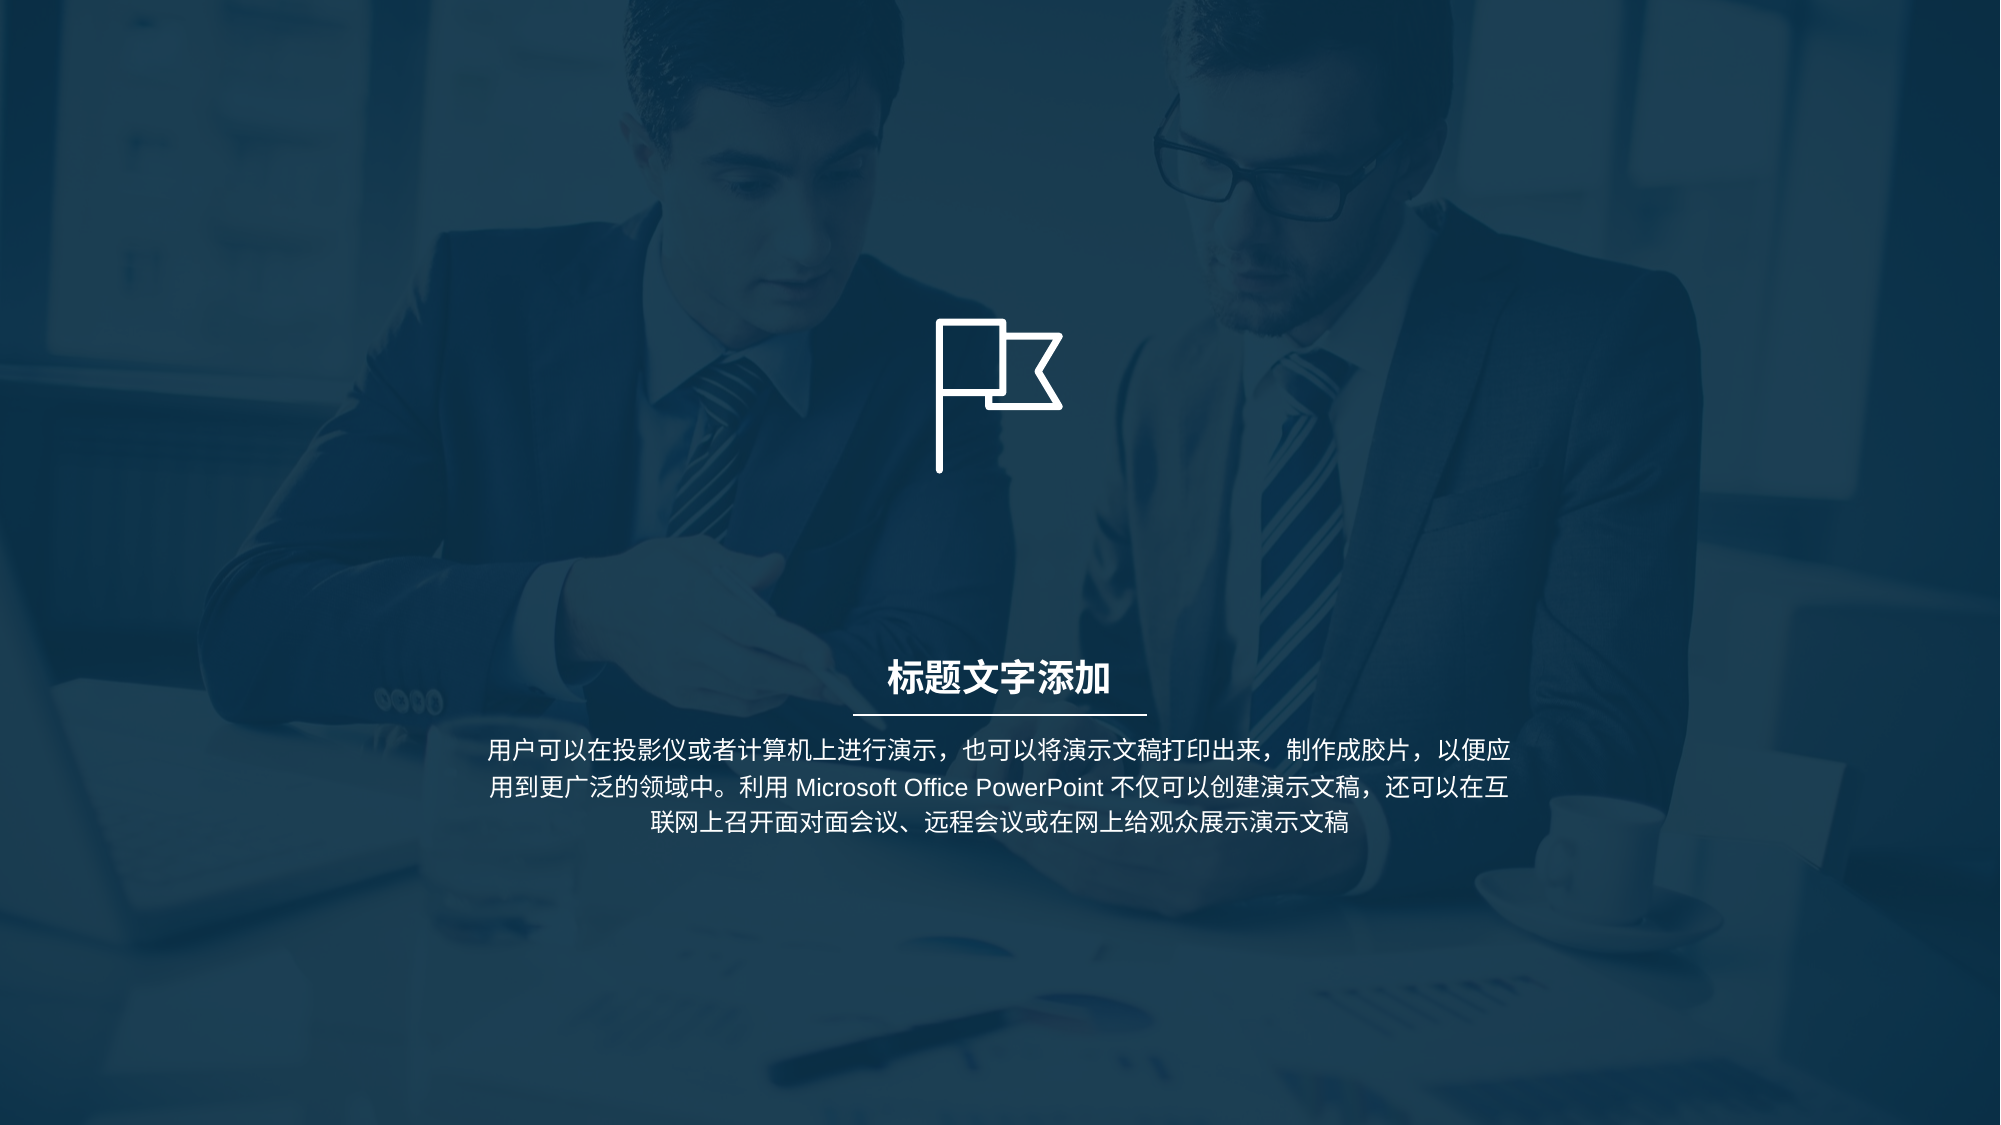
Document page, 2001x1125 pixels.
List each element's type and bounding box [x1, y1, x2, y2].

picture [0, 0, 2000, 1125]
text_box [468, 637, 1532, 846]
